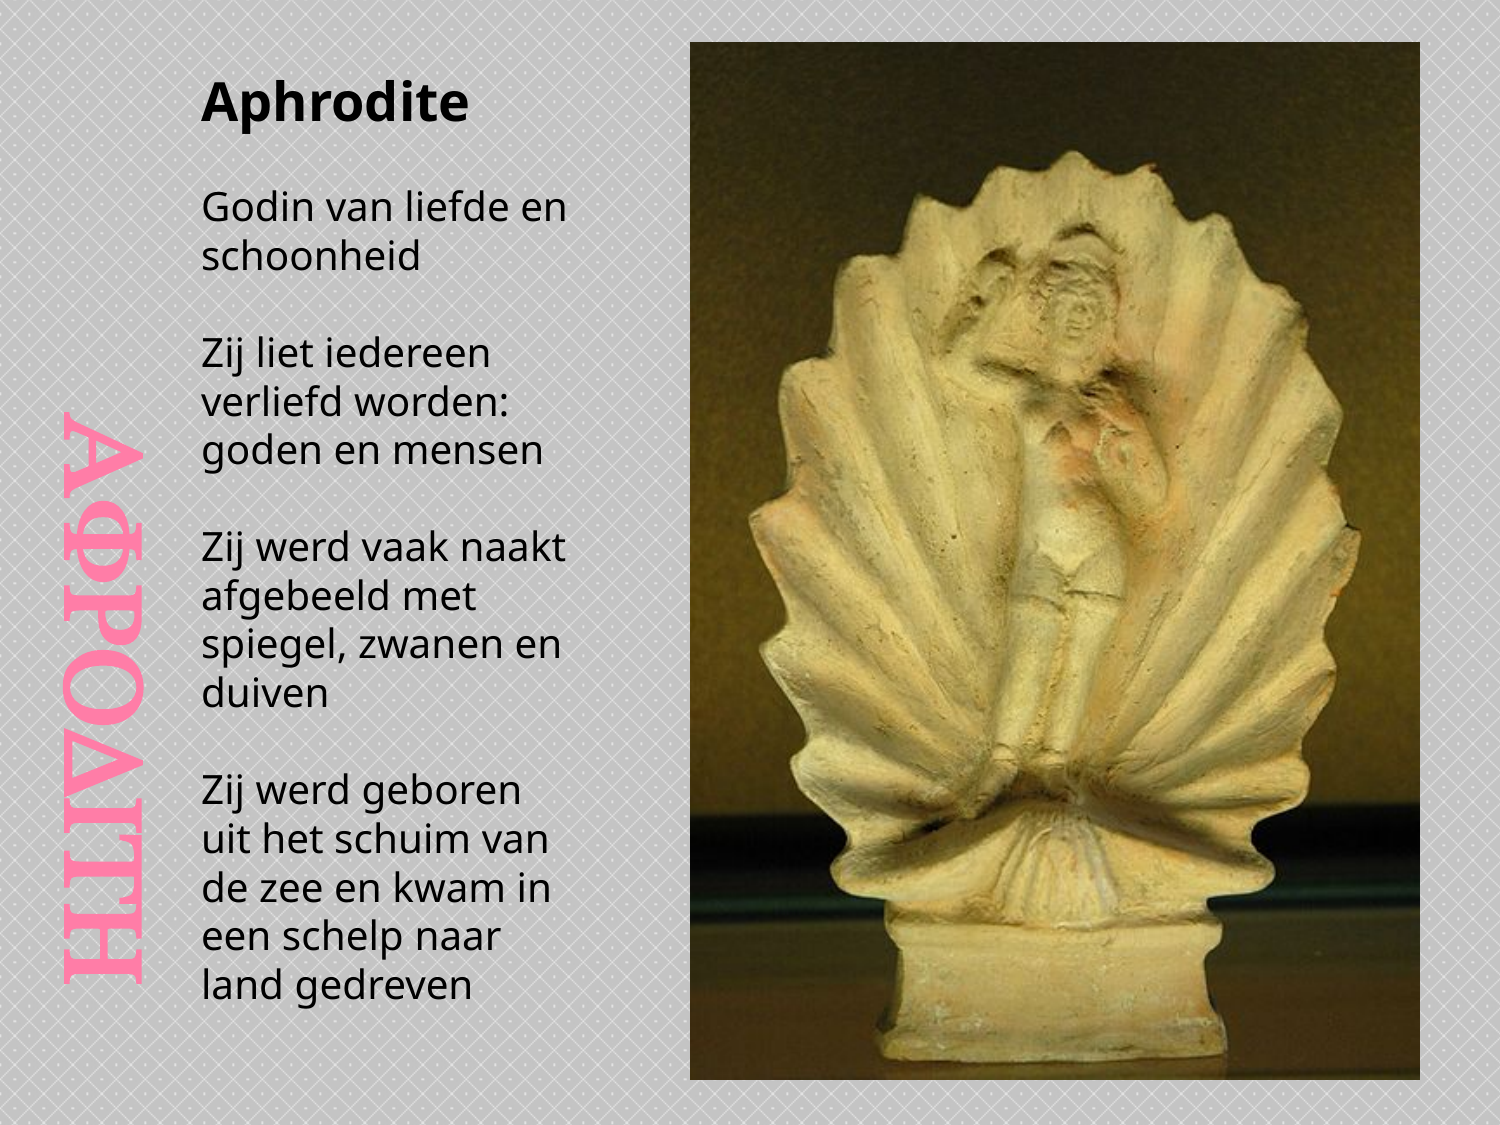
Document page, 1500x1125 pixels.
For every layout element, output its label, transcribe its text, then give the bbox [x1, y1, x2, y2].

picture [690, 42, 1420, 1080]
list Aphrodite Godin van liefde en schoonheid Zij liet iedereen verliefd worden: goden en mensen Zij werd vaak naakt afgebeeld met spiegel, zwanen en duiven Zij werd geboren uit het schuim van de zee en kwam in een schelp naar land gedreven [186, 60, 587, 1036]
title afrodith [36, 60, 186, 1036]
